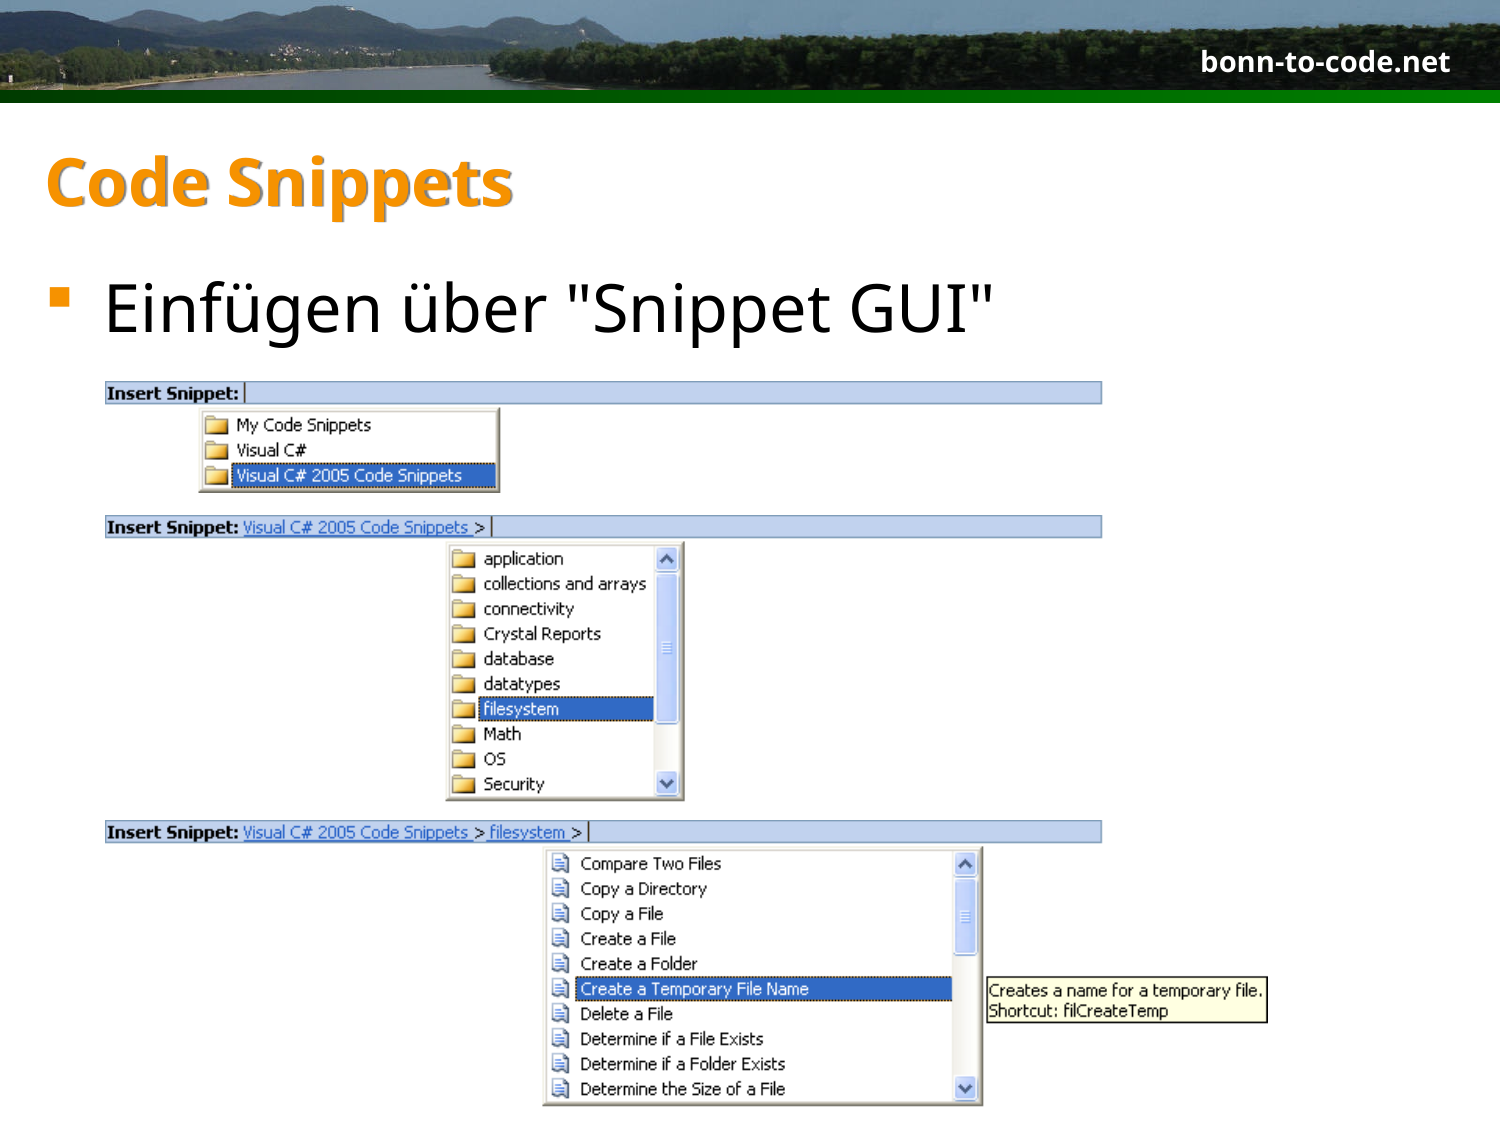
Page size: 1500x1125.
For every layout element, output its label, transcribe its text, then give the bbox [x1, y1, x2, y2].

list Einfügen über "Snippet GUI" [29, 257, 1471, 1114]
picture [105, 515, 1105, 804]
picture [105, 820, 1269, 1108]
picture [105, 380, 1105, 493]
picture [0, 0, 1500, 90]
title Code Snippets [29, 101, 1471, 257]
